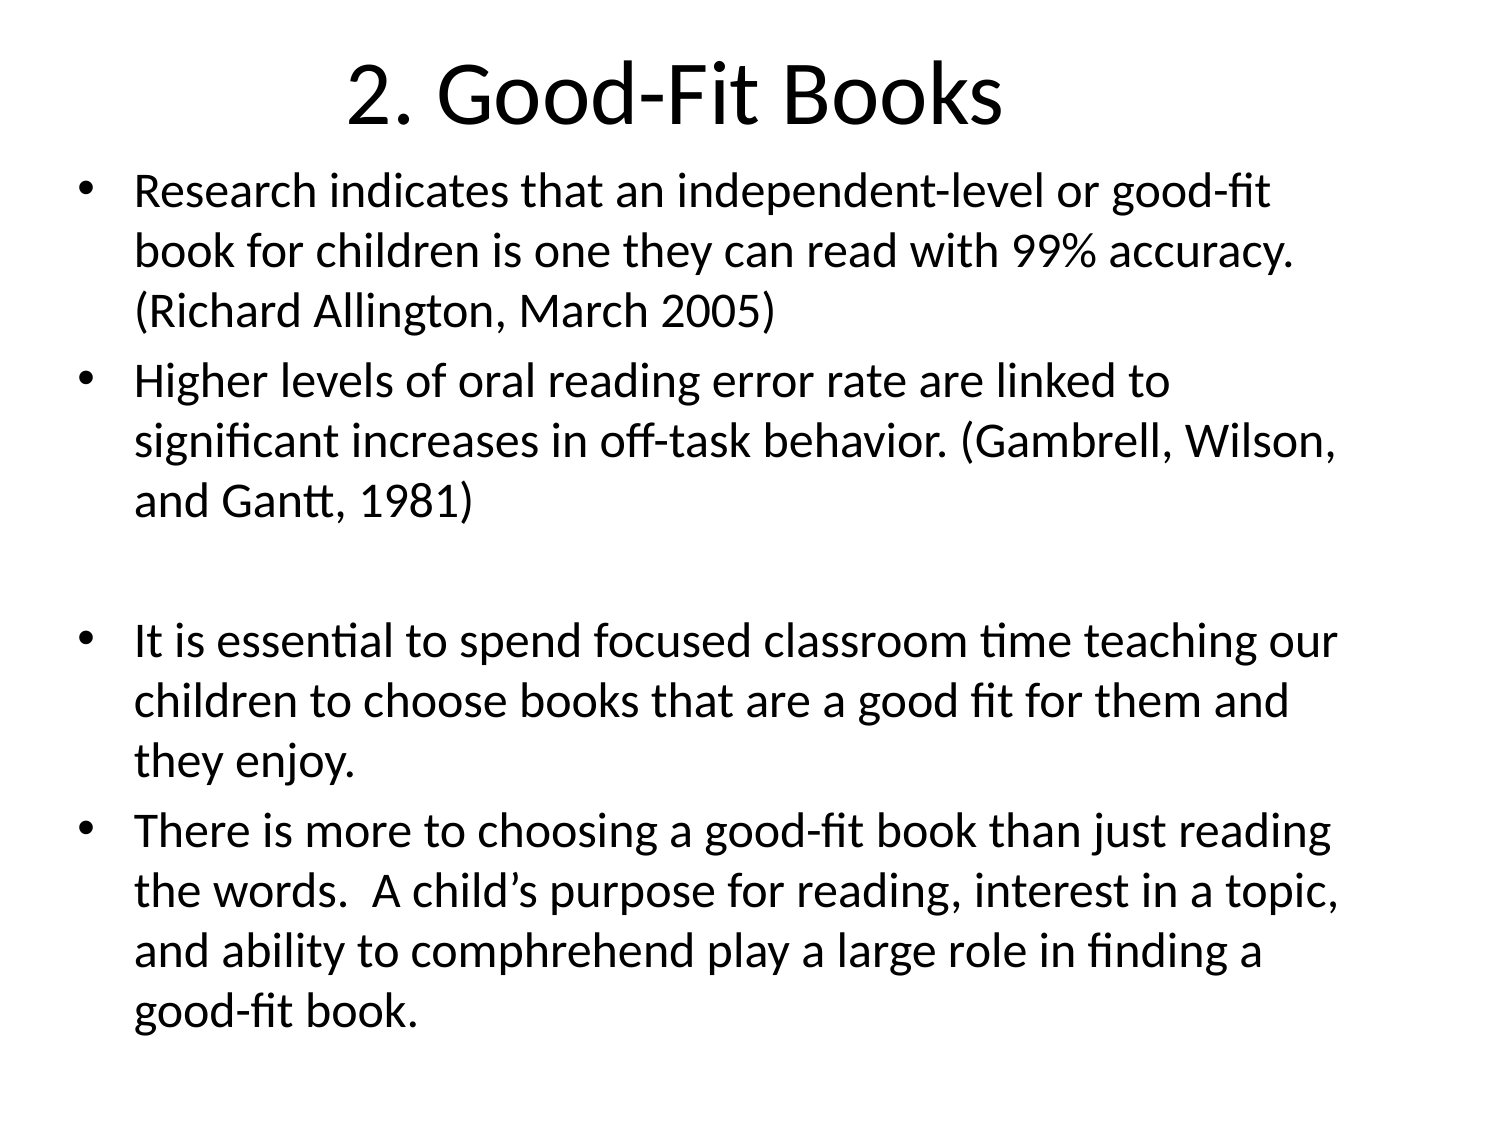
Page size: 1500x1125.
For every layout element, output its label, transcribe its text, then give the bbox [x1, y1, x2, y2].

list Research indicates that an independent-level or good-fit book for children is one they can read with 99% accuracy. (Richard Allington, March 2005) Higher levels of oral reading error rate are linked to significant increases in off-task behavior. (Gambrell, Wilson, and Gantt, 1981) It is essential to spend focused classroom time teaching our children to choose books that are a good fit for them and they enjoy. There is more to choosing a good-fit book than just reading the words. A child’s purpose for reading, interest in a topic, and ability to comphrehend play a large role in finding a good-fit book. [62, 149, 1363, 1038]
title 2. Good-Fit Books [112, 24, 1240, 149]
